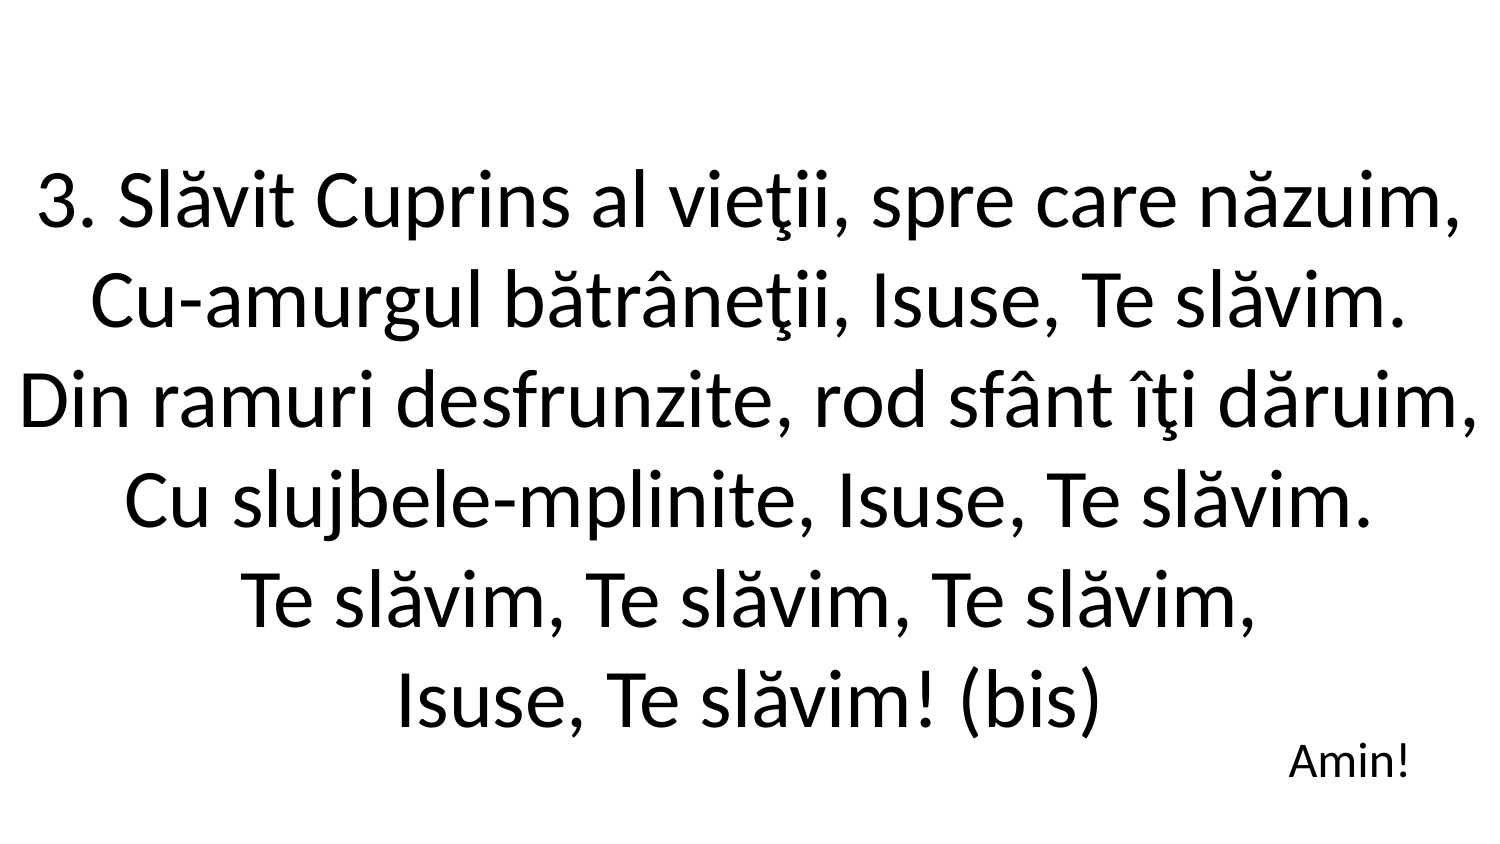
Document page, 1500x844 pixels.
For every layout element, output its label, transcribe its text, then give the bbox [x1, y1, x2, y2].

text_box Amin! [1273, 674, 1427, 795]
text_box 3. Slăvit Cuprins al vieţii, spre care năzuim, Cu-amurgul bătrâneţii, Isuse, Te slăvim. Din ramuri desfrunzite, rod sfânt îţi dăruim, Cu slujbele-mplinite, Isuse, Te slăvim. Te slăvim, Te slăvim, Te slăvim, Isuse, Te slăvim! (bis) [3, 92, 1497, 752]
